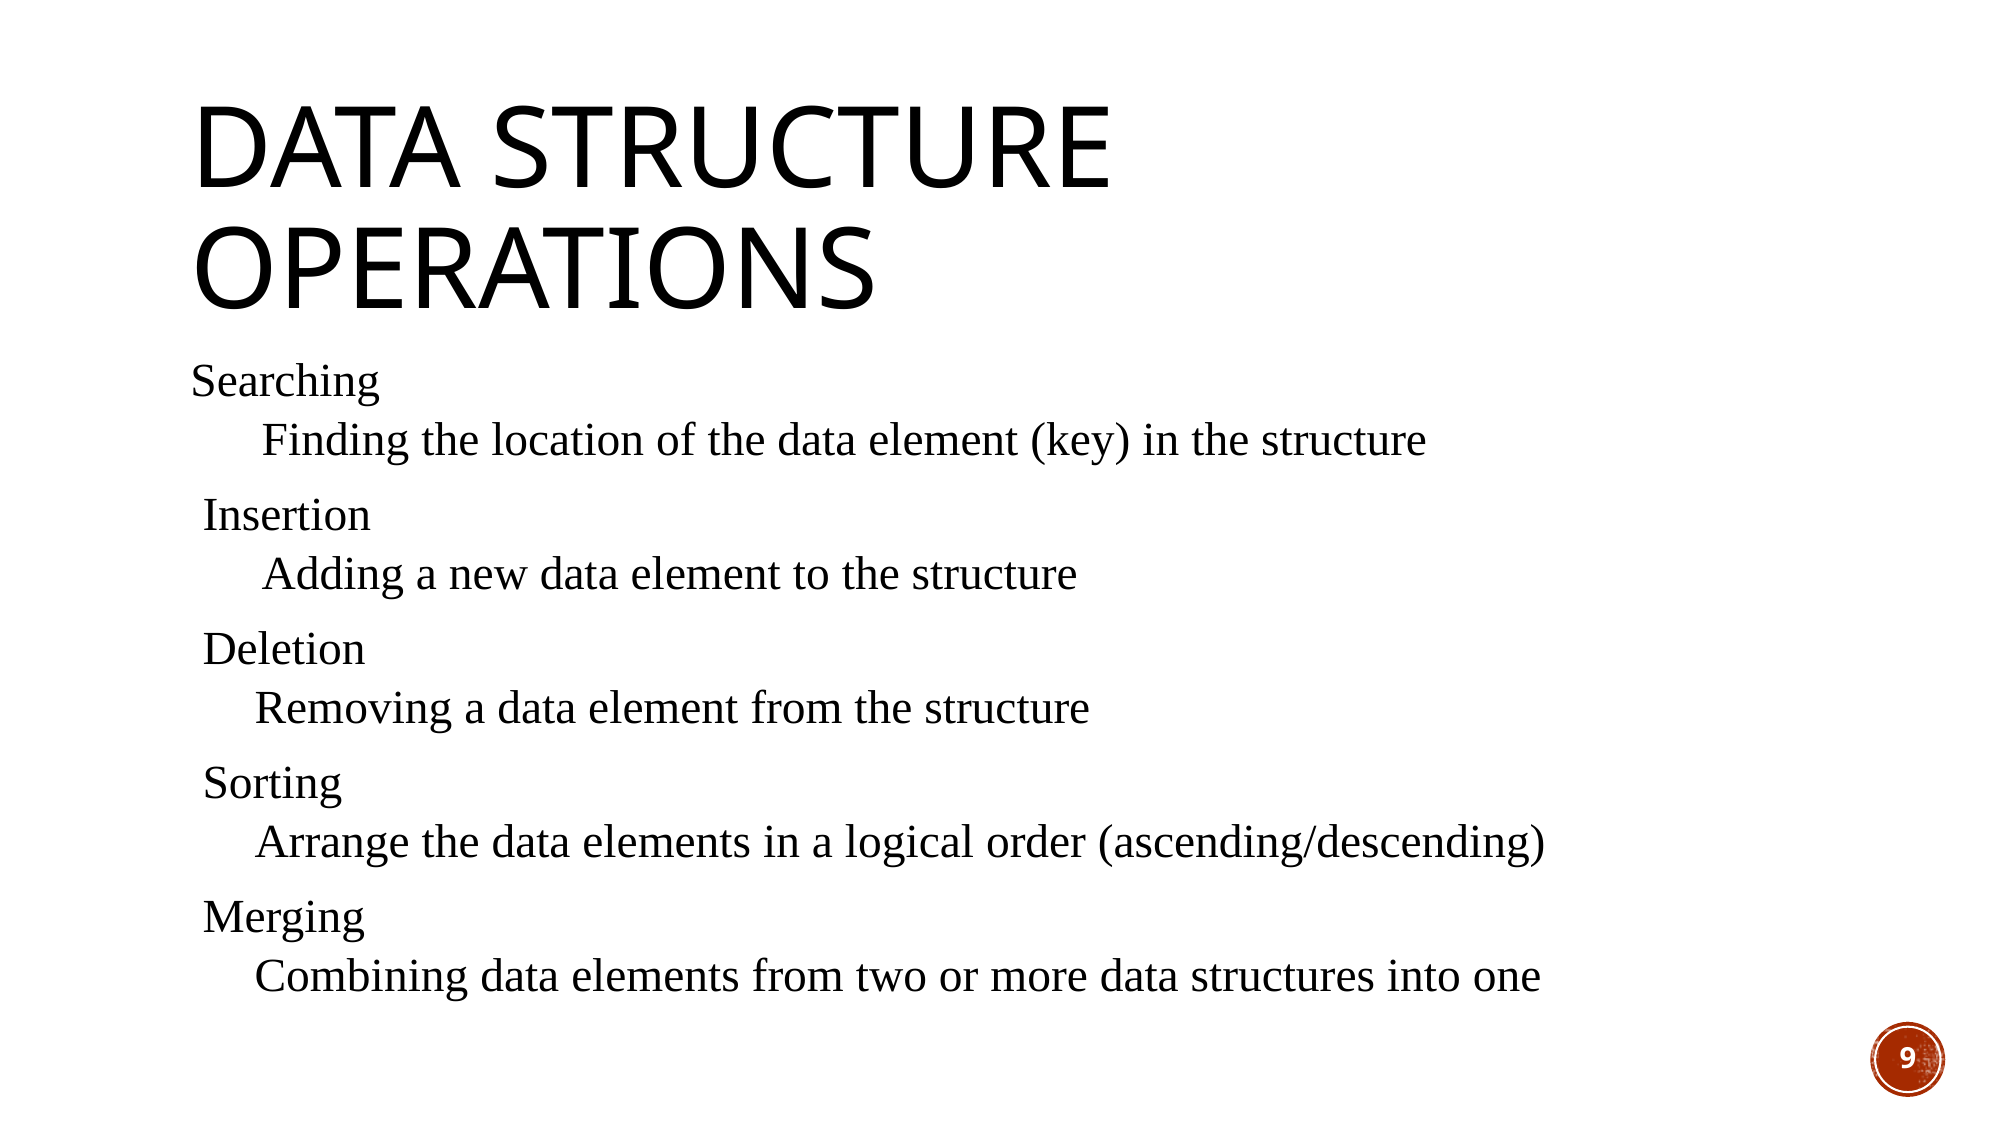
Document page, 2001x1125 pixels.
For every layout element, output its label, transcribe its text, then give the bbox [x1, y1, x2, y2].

title Data Structure Operations [175, 79, 1826, 344]
slide_number 9 [1855, 1028, 1961, 1089]
list Searching Finding the location of the data element (key) in the structure Insertion Adding a new data element to the structure Deletion Removing a data element from the structure Sorting Arrange the data elements in a logical order (ascending/descending) Merging Combining data elements from two or more data structures into one [175, 348, 1826, 1013]
